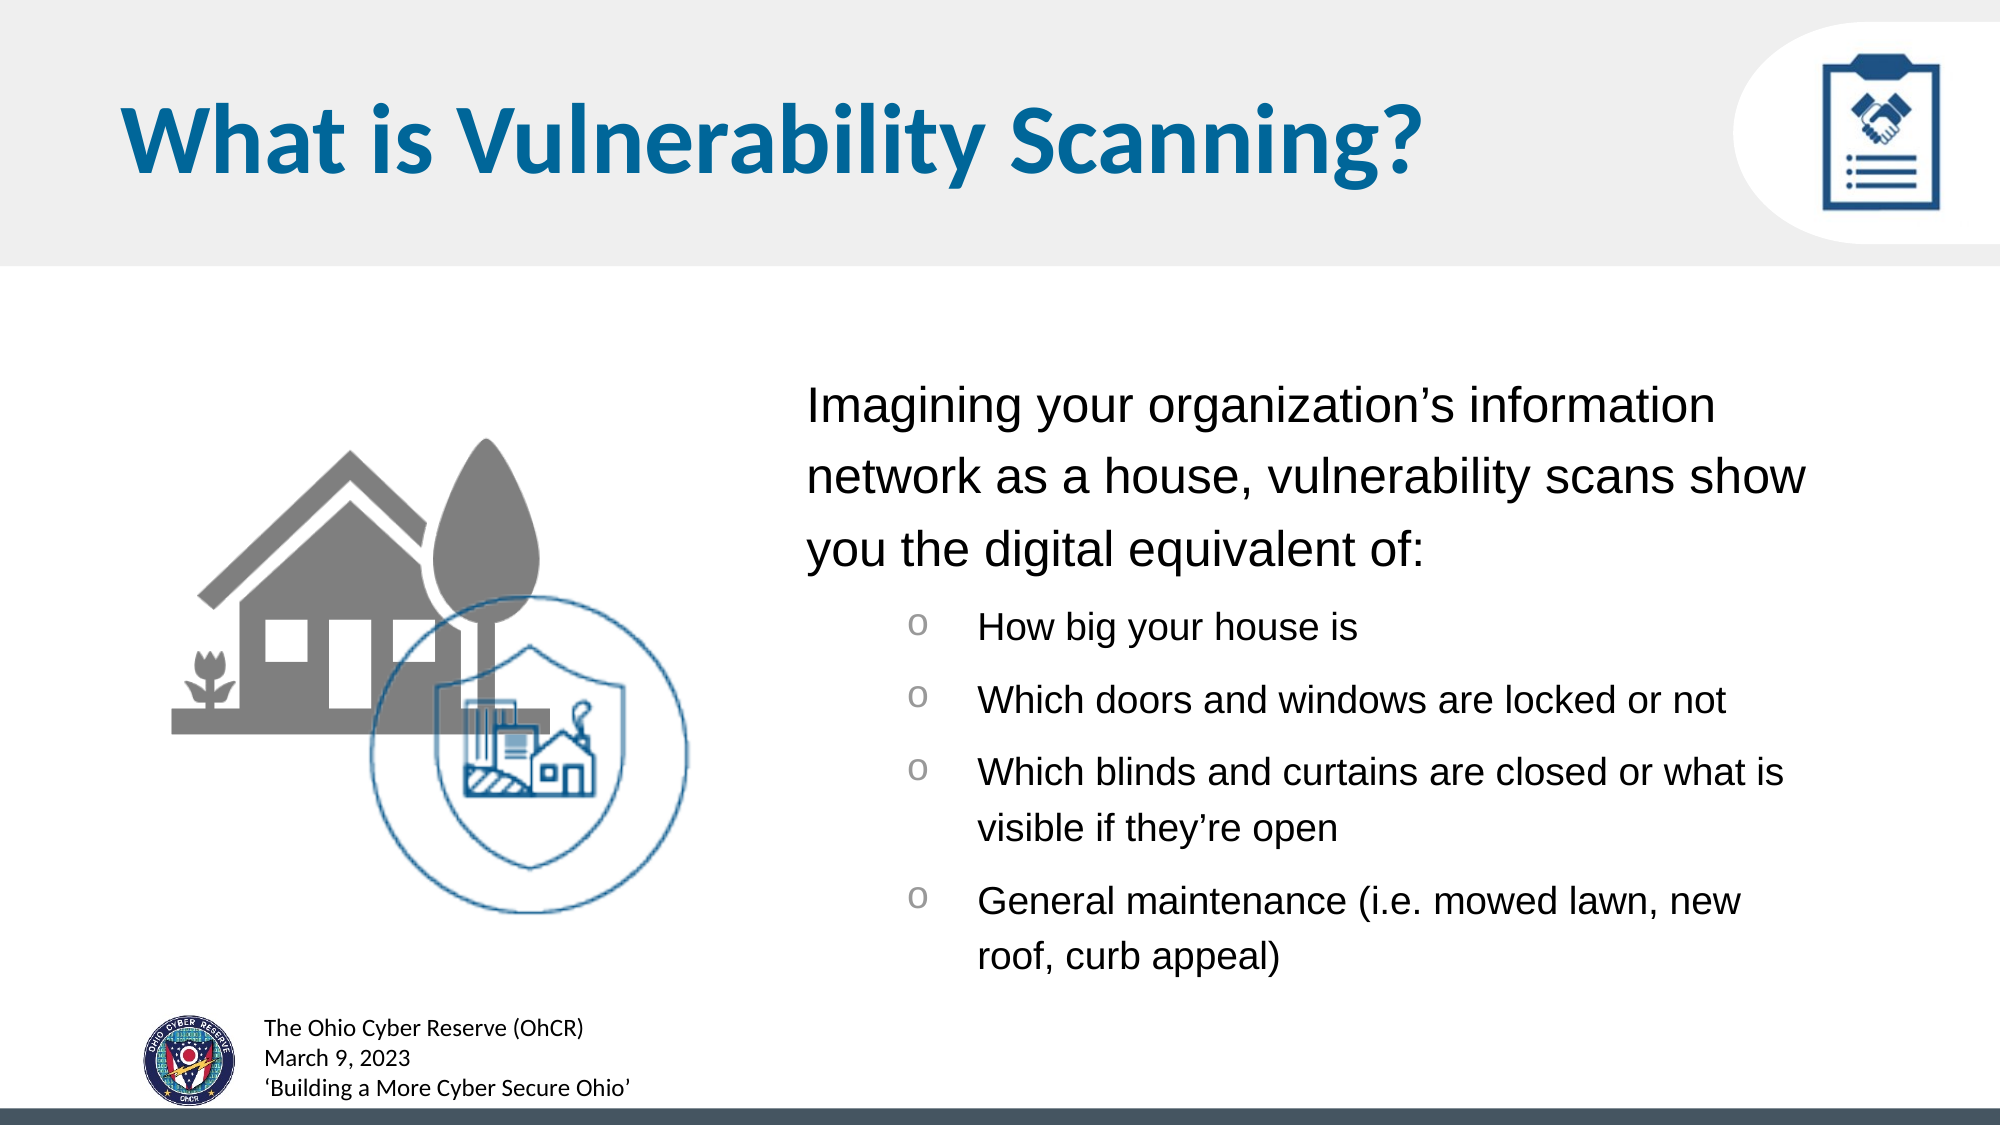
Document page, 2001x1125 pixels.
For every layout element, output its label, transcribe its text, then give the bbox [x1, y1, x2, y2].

text_box The Ohio Cyber Reserve (OhCR) March 9, 2023 ‘Building a More Cyber Secure Ohio’ [249, 1004, 647, 1109]
text_box What is Vulnerability Scanning? [0, 0, 2000, 267]
picture [1798, 39, 1984, 228]
picture [159, 390, 695, 922]
list Imagining your organization’s information network as a house, vulnerability scans show you the digital equivalent of: How big your house is Which doors and windows are locked or not Which blinds and curtains are closed or what is visible if they’re open General maintenance (i.e. mowed lawn, new roof, curb appeal) [757, 339, 1841, 1086]
text_box [1733, 21, 2000, 245]
picture [140, 1013, 238, 1108]
